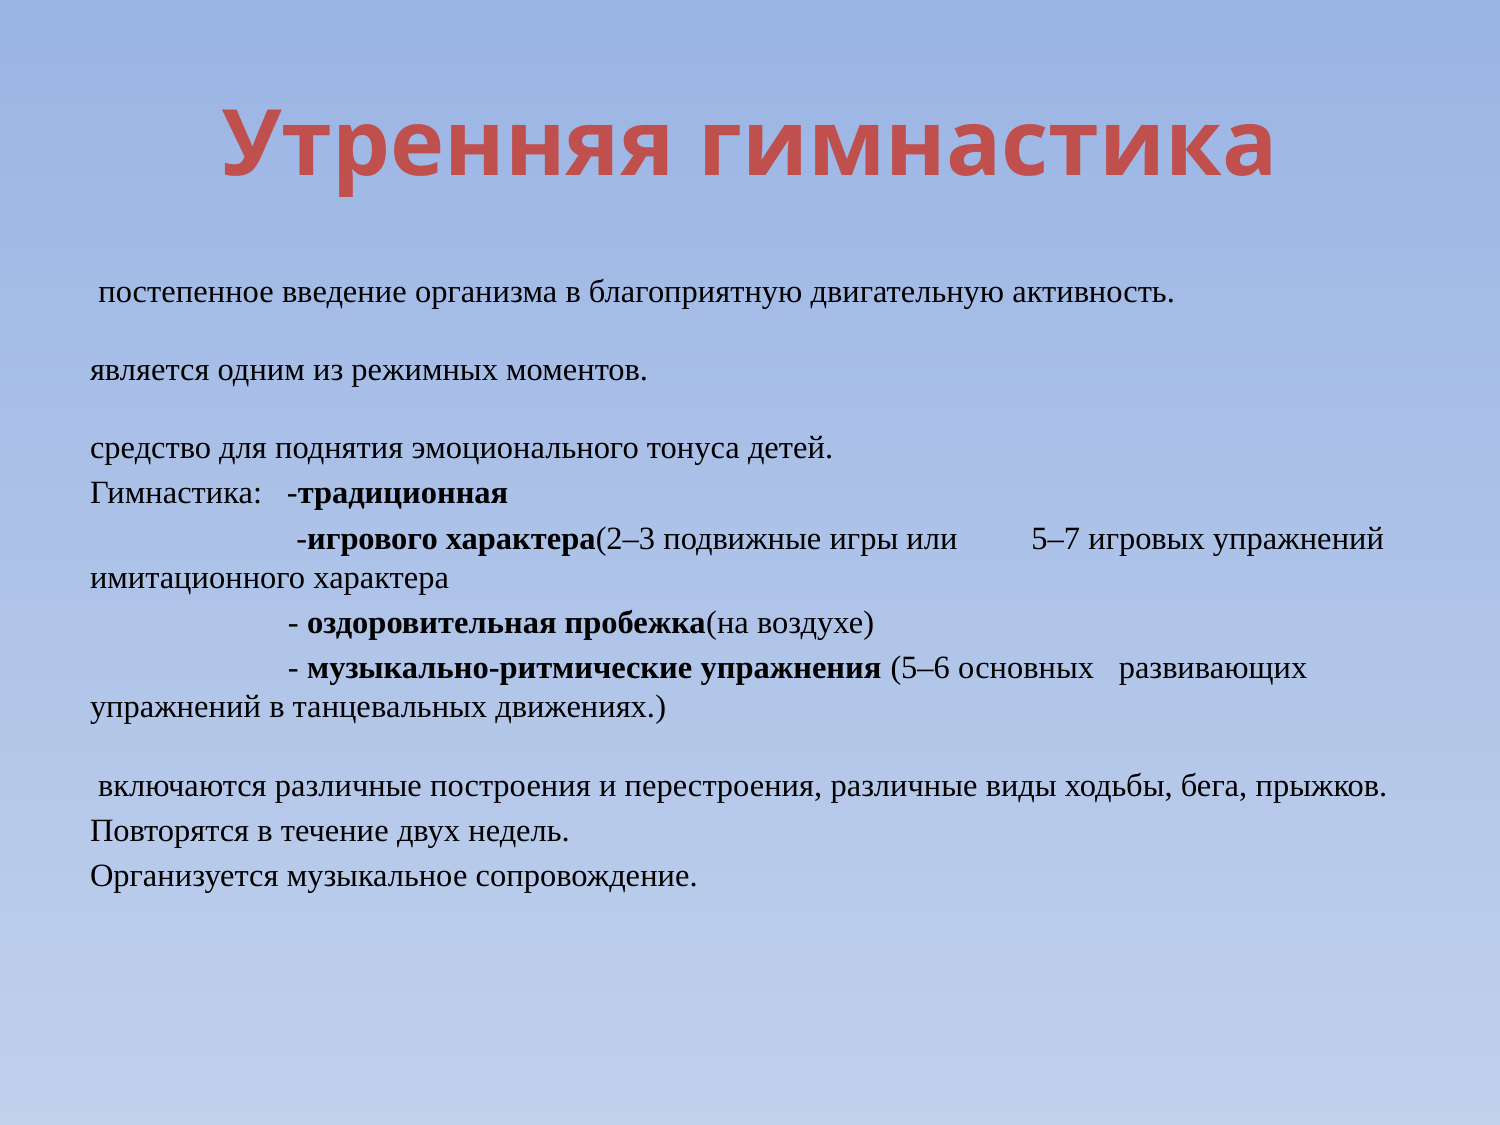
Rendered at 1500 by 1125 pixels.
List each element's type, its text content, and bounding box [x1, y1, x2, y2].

list постепенное введение организма в благоприятную двигательную активность. является одним из режимных моментов. средство для поднятия эмоционального тонуса детей. Гимнастика: -традиционная -игрового характера(2–3 подвижные игры или 5–7 игровых упражнений имитационного характера - оздоровительная пробежка(на воздухе) - музыкально-ритмические упражнения (5–6 основных развивающих упражнений в танцевальных движениях.) включаются различные построения и перестроения, различные виды ходьбы, бега, прыжков. Повторятся в течение двух недель. Организуется музыкальное сопровождение. [75, 262, 1425, 1005]
title Утренняя гимнастика [75, 45, 1425, 233]
